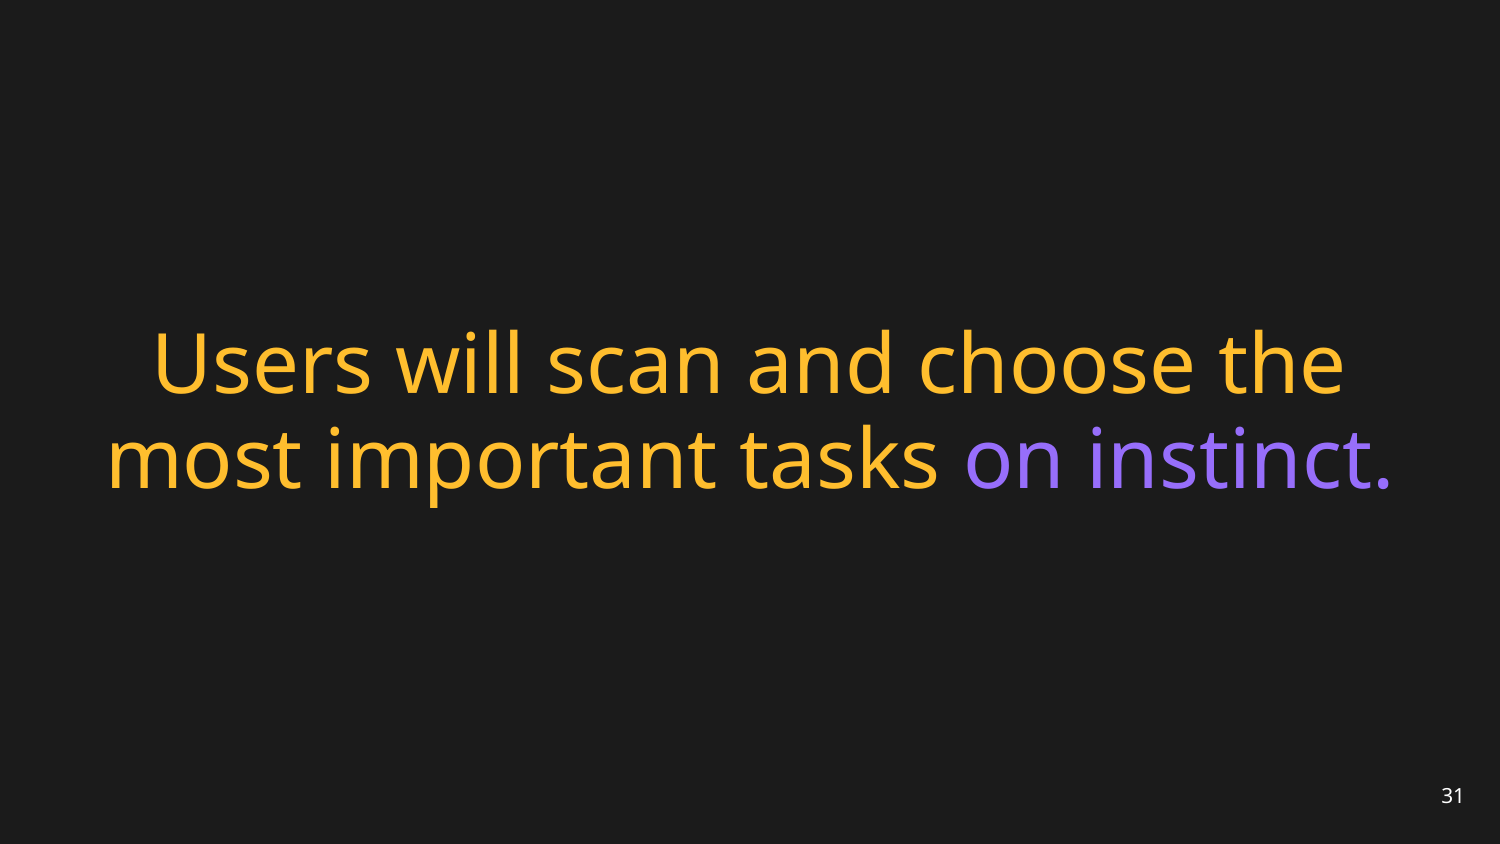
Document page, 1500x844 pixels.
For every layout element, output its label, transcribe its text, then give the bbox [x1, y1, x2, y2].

title Users will scan and choose the most important tasks on instinct. [51, 72, 1449, 753]
slide_number 31 [1389, 764, 1480, 830]
